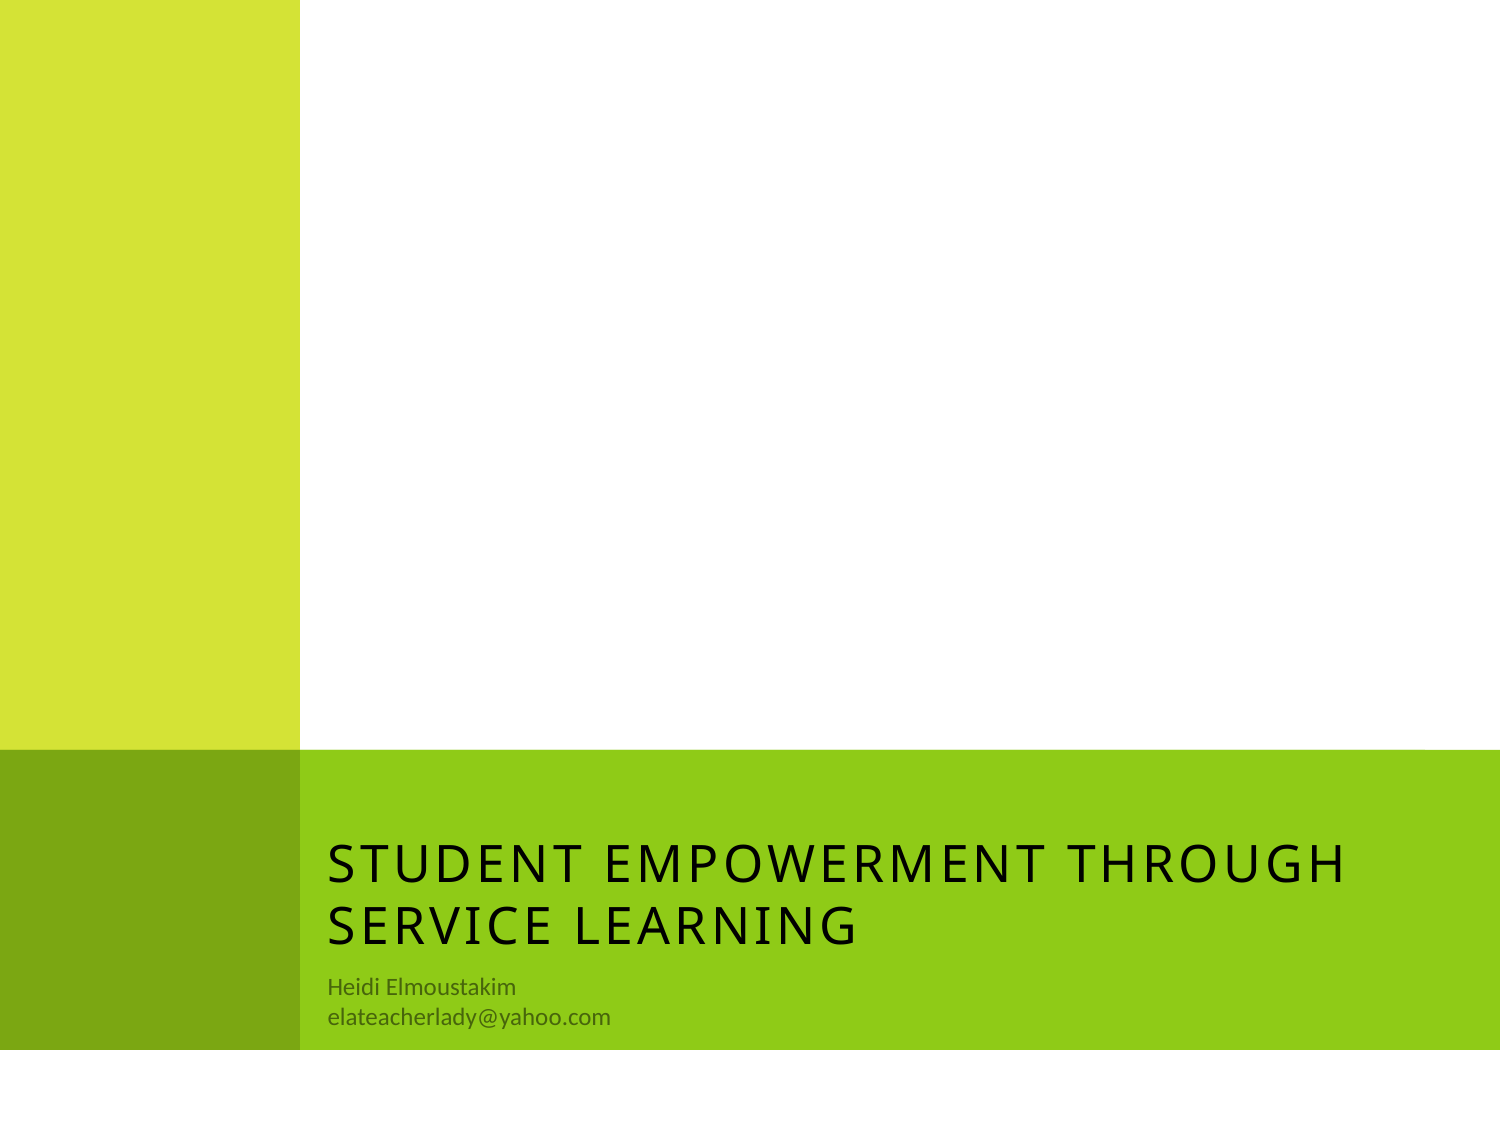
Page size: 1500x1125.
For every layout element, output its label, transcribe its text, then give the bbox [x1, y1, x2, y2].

title Student Empowerment through Service Learning [312, 762, 1388, 963]
subtitle Heidi Elmoustakim elateacherlady@yahoo.com [312, 962, 1391, 1038]
